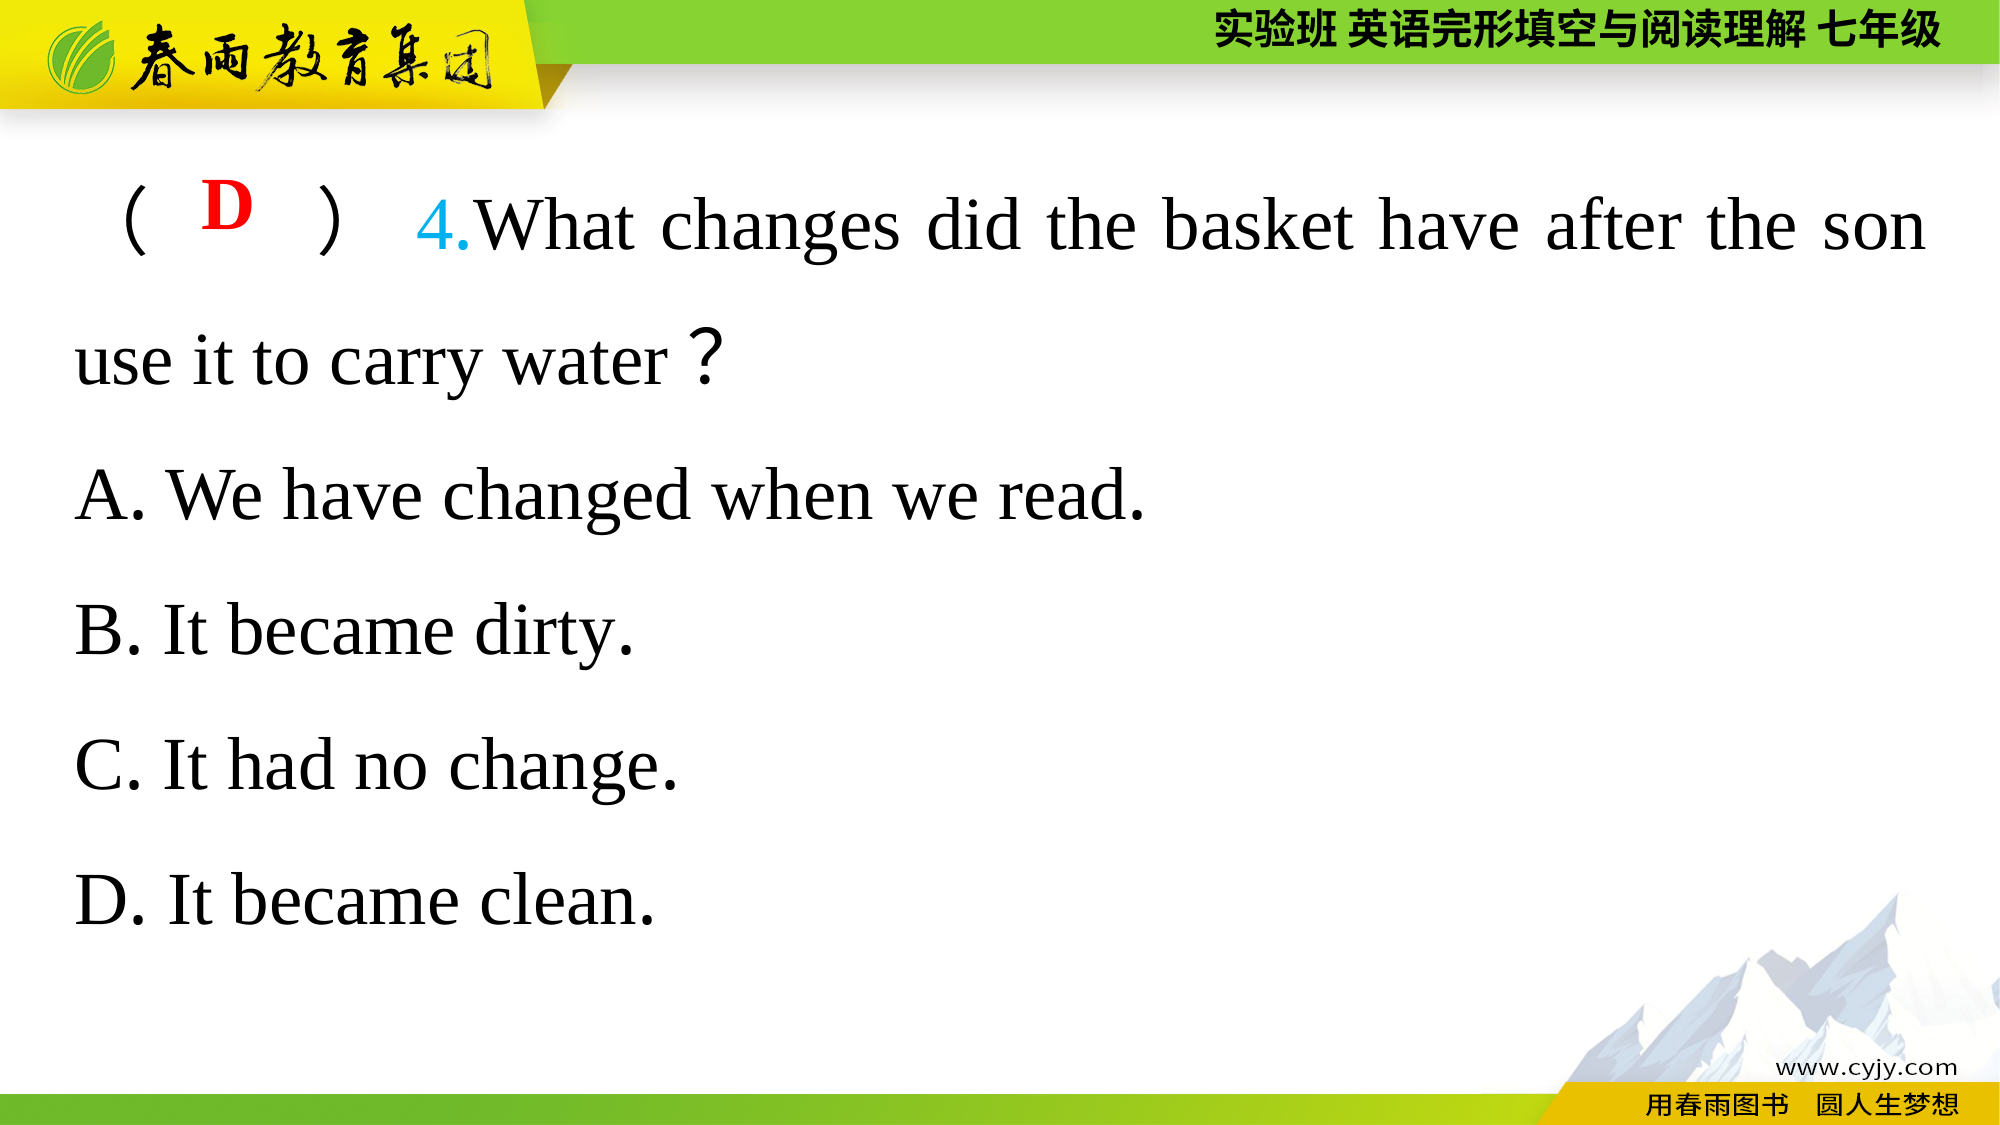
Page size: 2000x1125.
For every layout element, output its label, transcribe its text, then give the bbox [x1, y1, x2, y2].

list （ ）4.What changes did the basket have after the son use it to carry water？ A. We have changed when we read. B. It became dirty. C. It had no change. D. It became clean. [59, 122, 1944, 956]
picture [0, 0, 2000, 1125]
